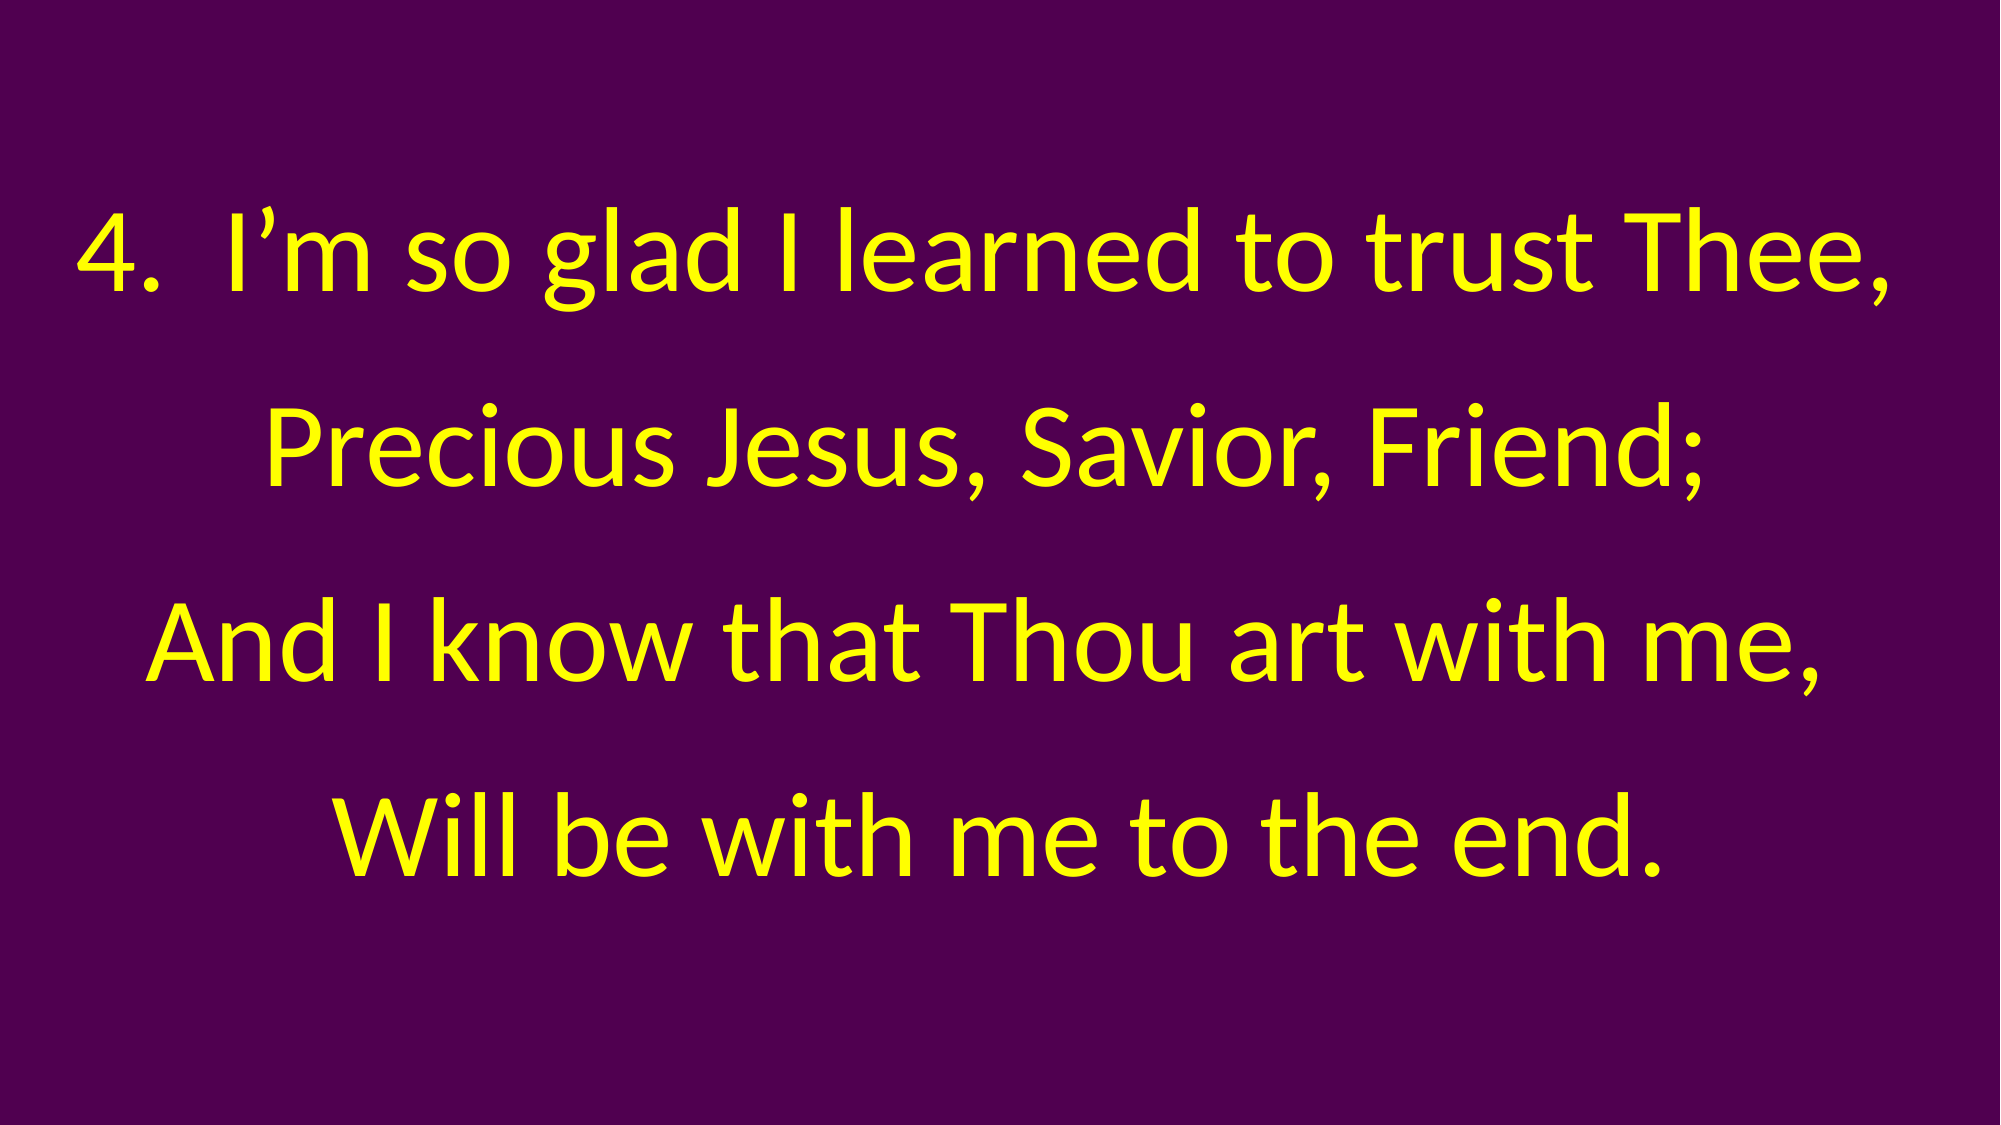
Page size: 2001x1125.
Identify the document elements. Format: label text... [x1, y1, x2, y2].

text_box 4. I’m so glad I learned to trust Thee, Precious Jesus, Savior, Friend; And I know that Thou art with me, Will be with me to the end. [0, 162, 2000, 908]
